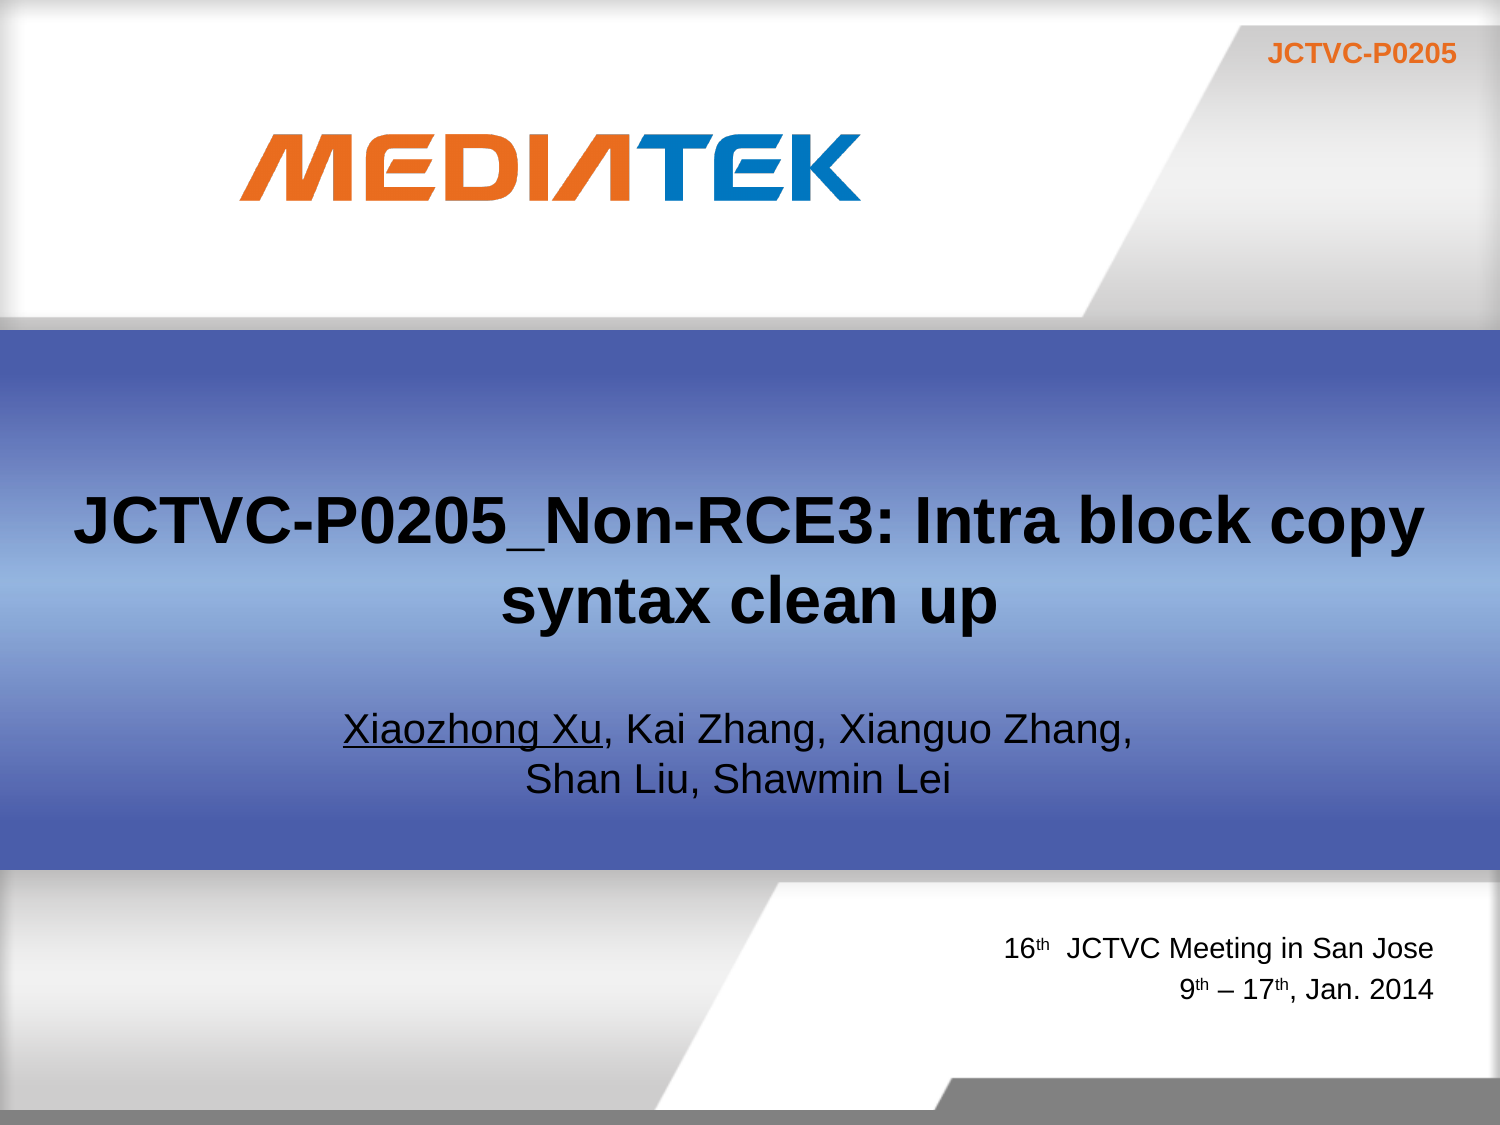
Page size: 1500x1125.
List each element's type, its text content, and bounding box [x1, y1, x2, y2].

picture [0, 0, 1500, 1125]
title JCTVC-P0205_Non-RCE3: Intra block copy syntax clean up [50, 438, 1450, 676]
text_box Xiaozhong Xu, Kai Zhang, Xianguo Zhang, Shan Liu, Shawmin Lei [312, 694, 1164, 860]
